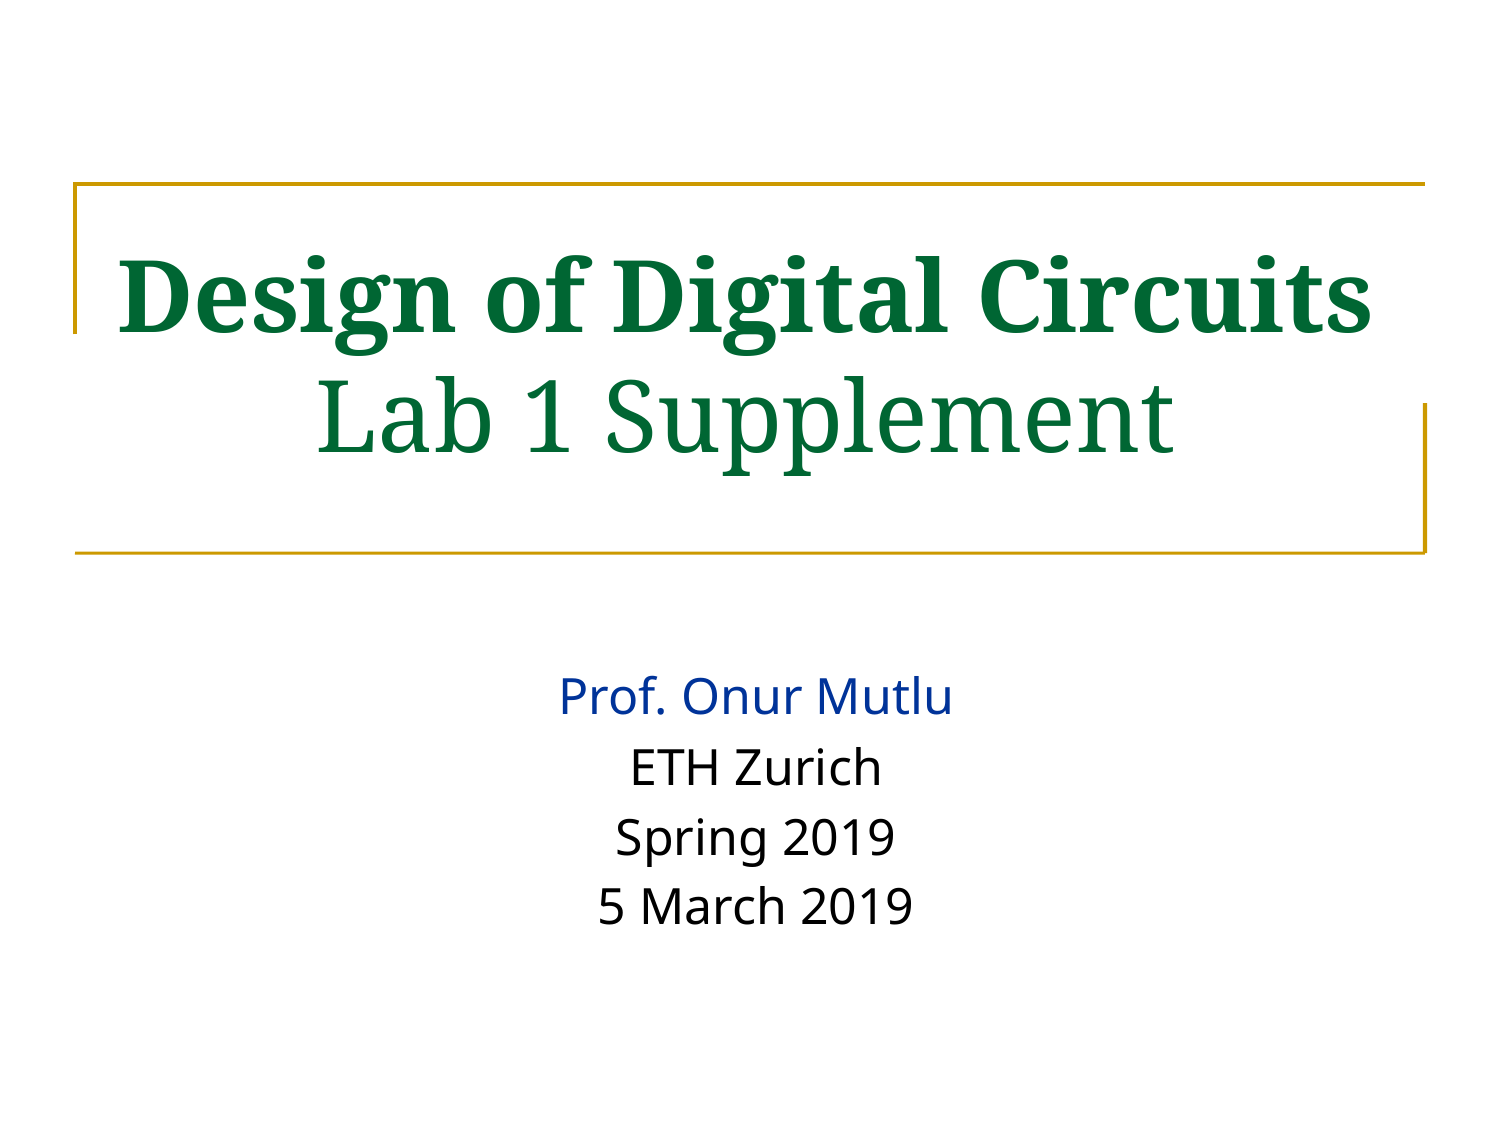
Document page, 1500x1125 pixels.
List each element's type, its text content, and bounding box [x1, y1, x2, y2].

subtitle Prof. Onur Mutlu ETH Zurich Spring 2019 5 March 2019 [112, 587, 1400, 1064]
title Design of Digital Circuits Lab 1 Supplement [54, 105, 1438, 388]
